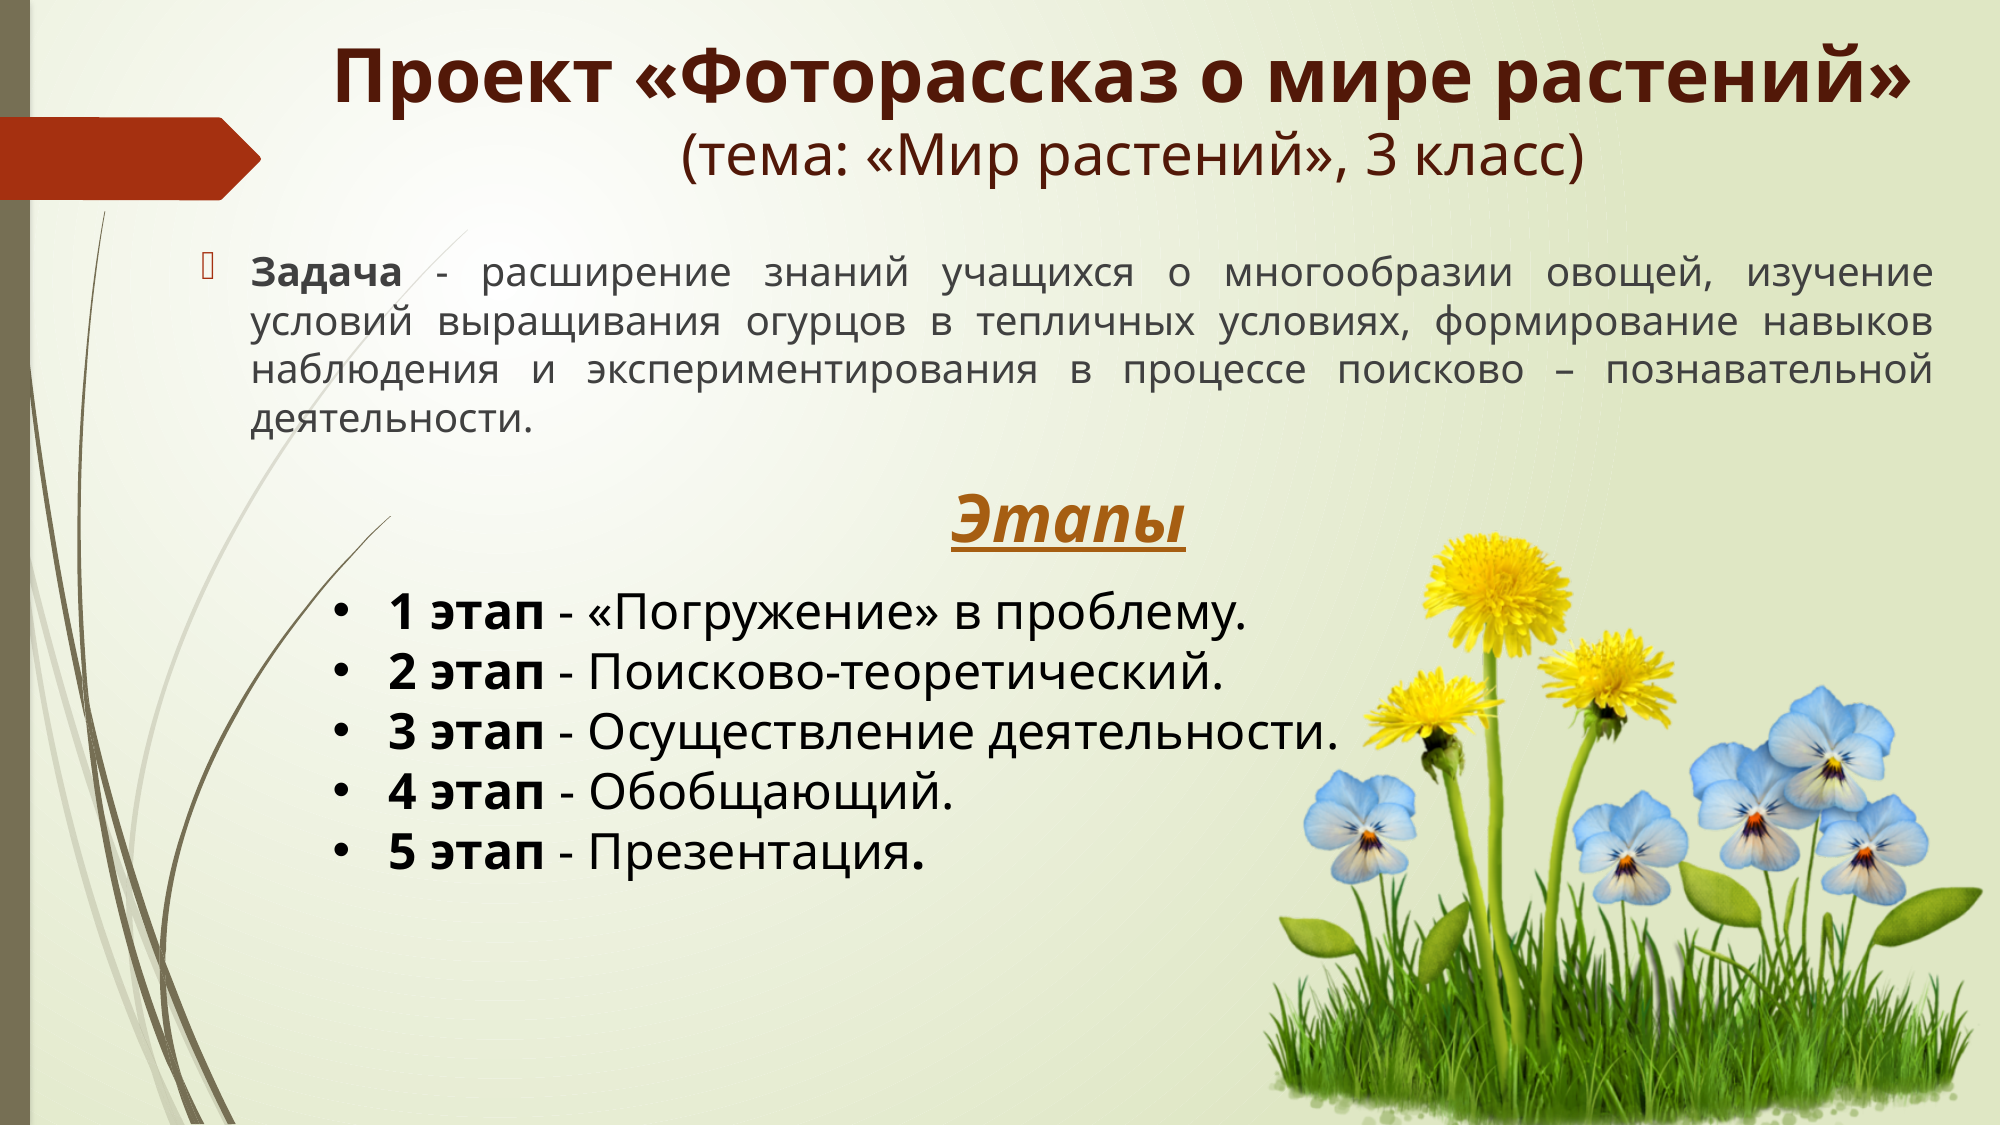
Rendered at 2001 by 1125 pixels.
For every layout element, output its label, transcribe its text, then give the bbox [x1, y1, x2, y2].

title Проект «Фоторассказ о мире растений» (тема: «Мир растений», 3 класс) [265, 19, 2000, 313]
picture [1261, 516, 2000, 1125]
list Задача - расширение знаний учащихся о многообразии овощей, изучение условий выращивания огурцов в тепличных условиях, формирование навыков наблюдения и экспериментирования в процессе поисково – познавательной деятельности. [186, 238, 1952, 449]
text_box Этапы [936, 468, 1202, 563]
text_box 1 этап - «Погружение» в проблему. 2 этап - Поисково-теоретический. 3 этап - Осуществление деятельности. 4 этап - Обобщающий. 5 этап - Презентация. [318, 571, 1256, 937]
